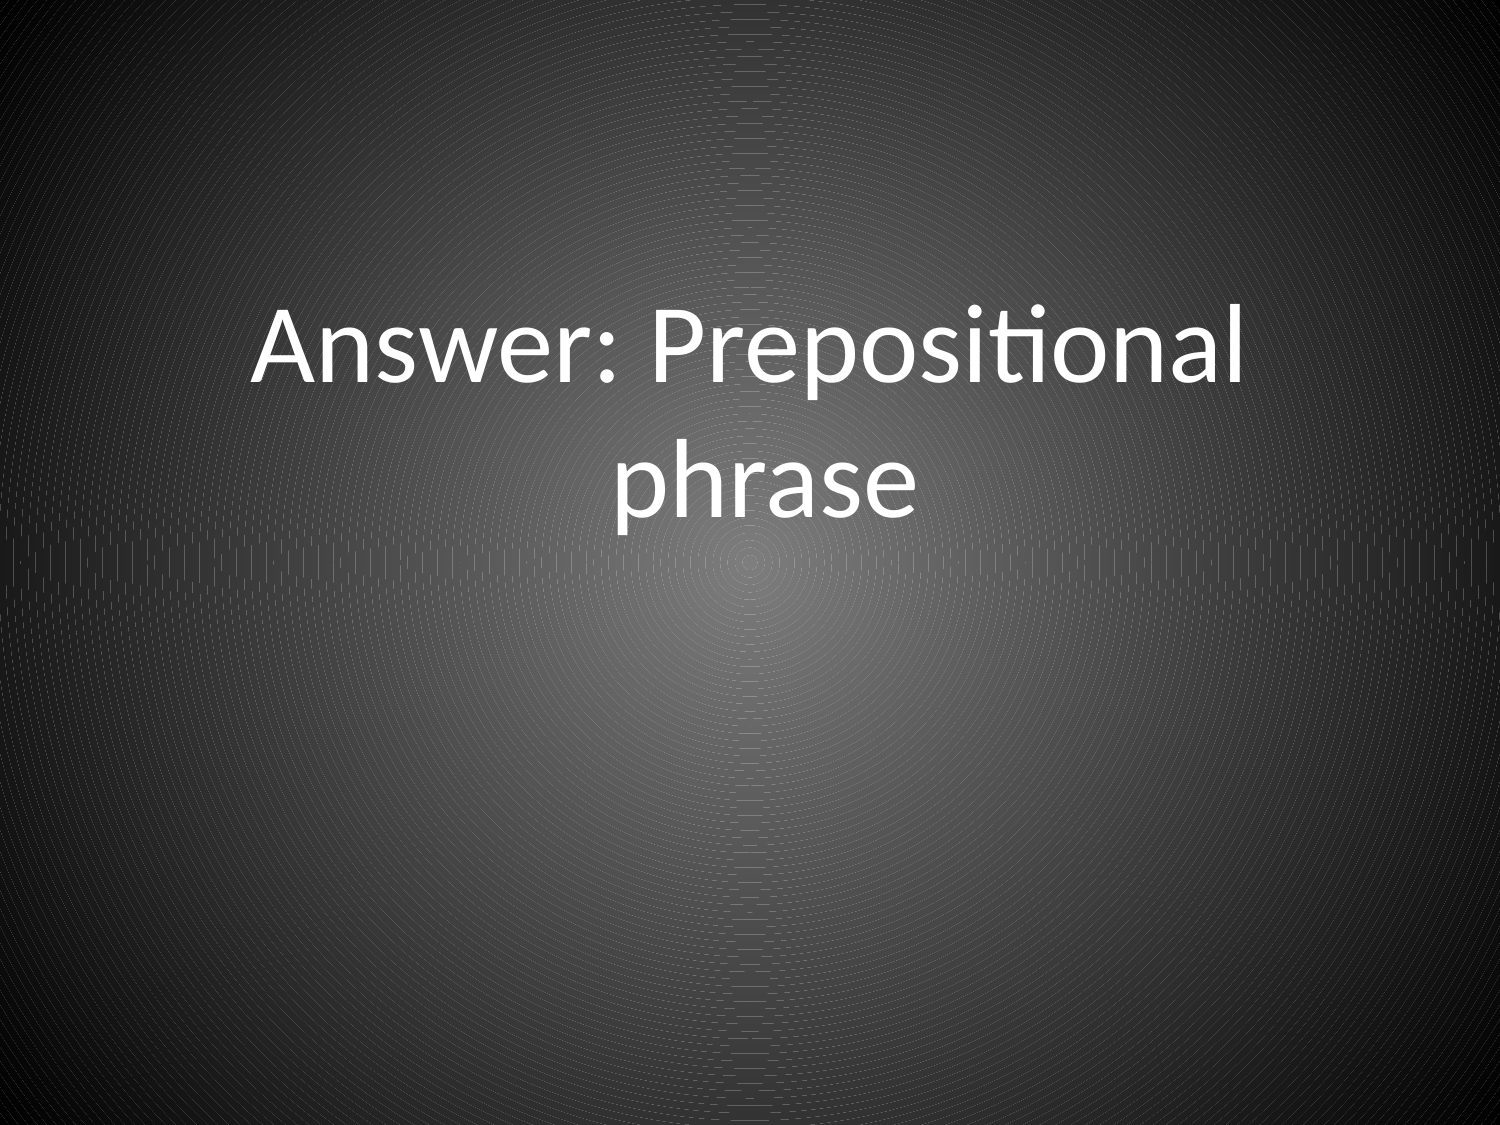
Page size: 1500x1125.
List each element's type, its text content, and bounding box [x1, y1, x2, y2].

list Answer: Prepositional phrase [75, 262, 1425, 1005]
